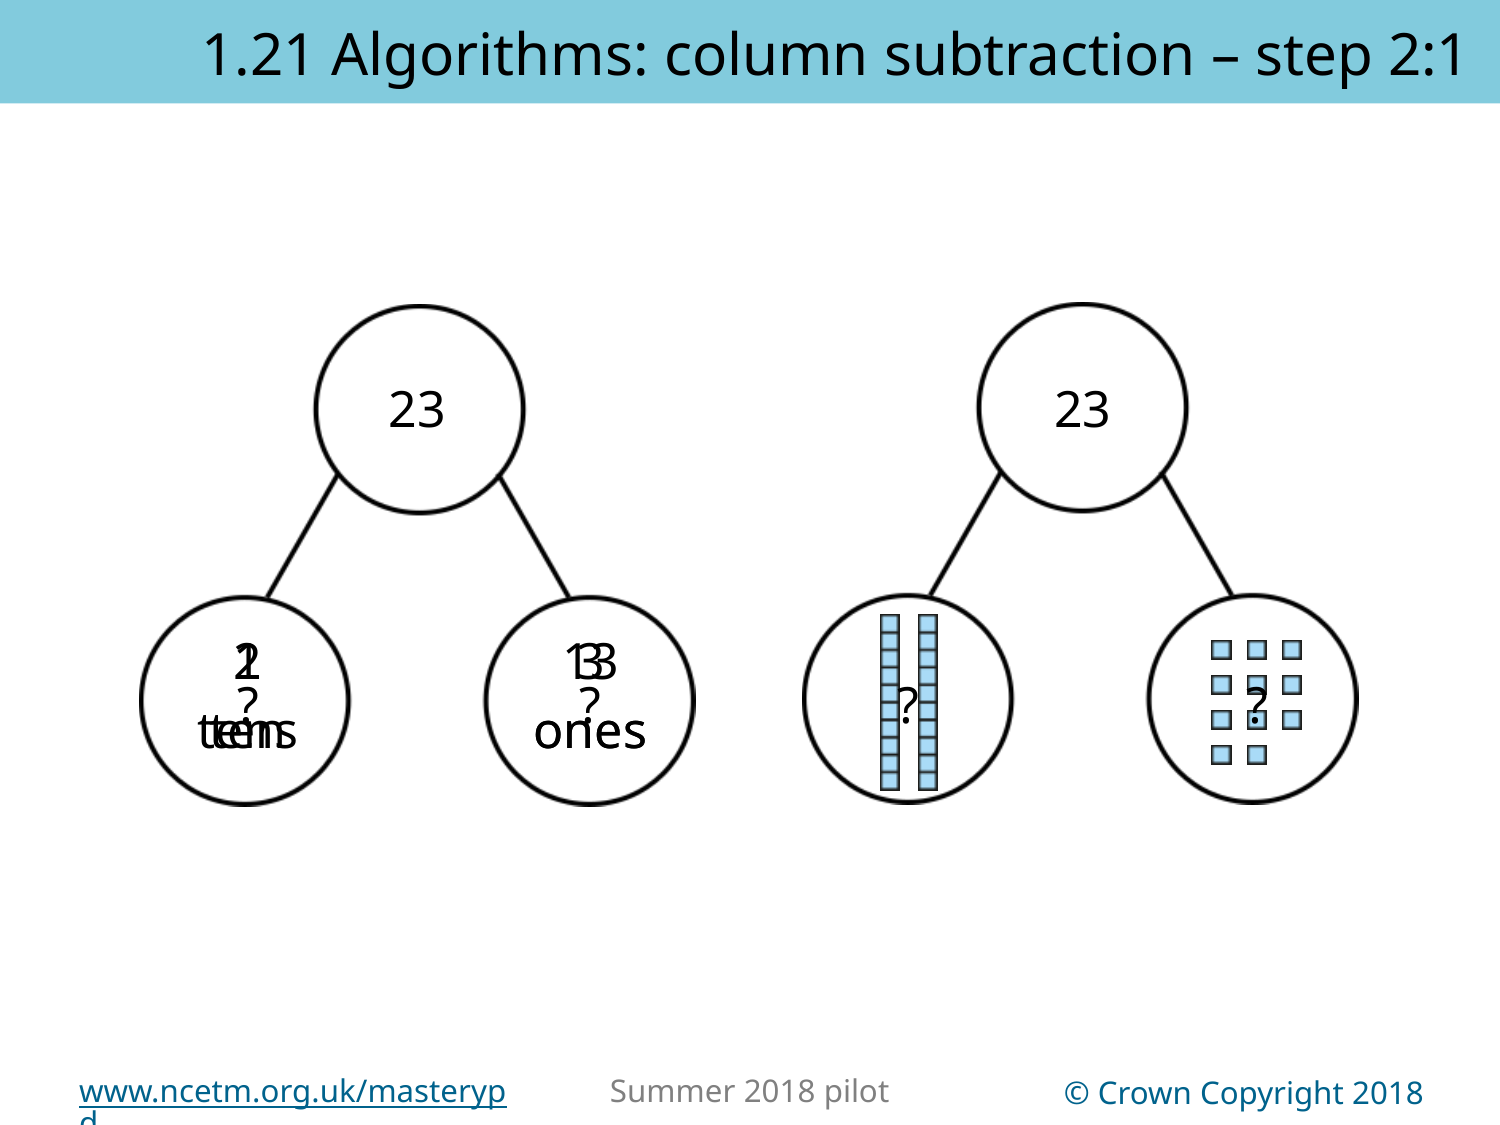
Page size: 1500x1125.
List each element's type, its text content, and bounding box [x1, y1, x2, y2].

picture [139, 303, 696, 807]
list 1.21 Algorithms: column subtraction – step 2:1 [0, 0, 1500, 104]
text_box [1211, 640, 1267, 765]
picture [802, 302, 1360, 805]
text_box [1282, 640, 1303, 730]
